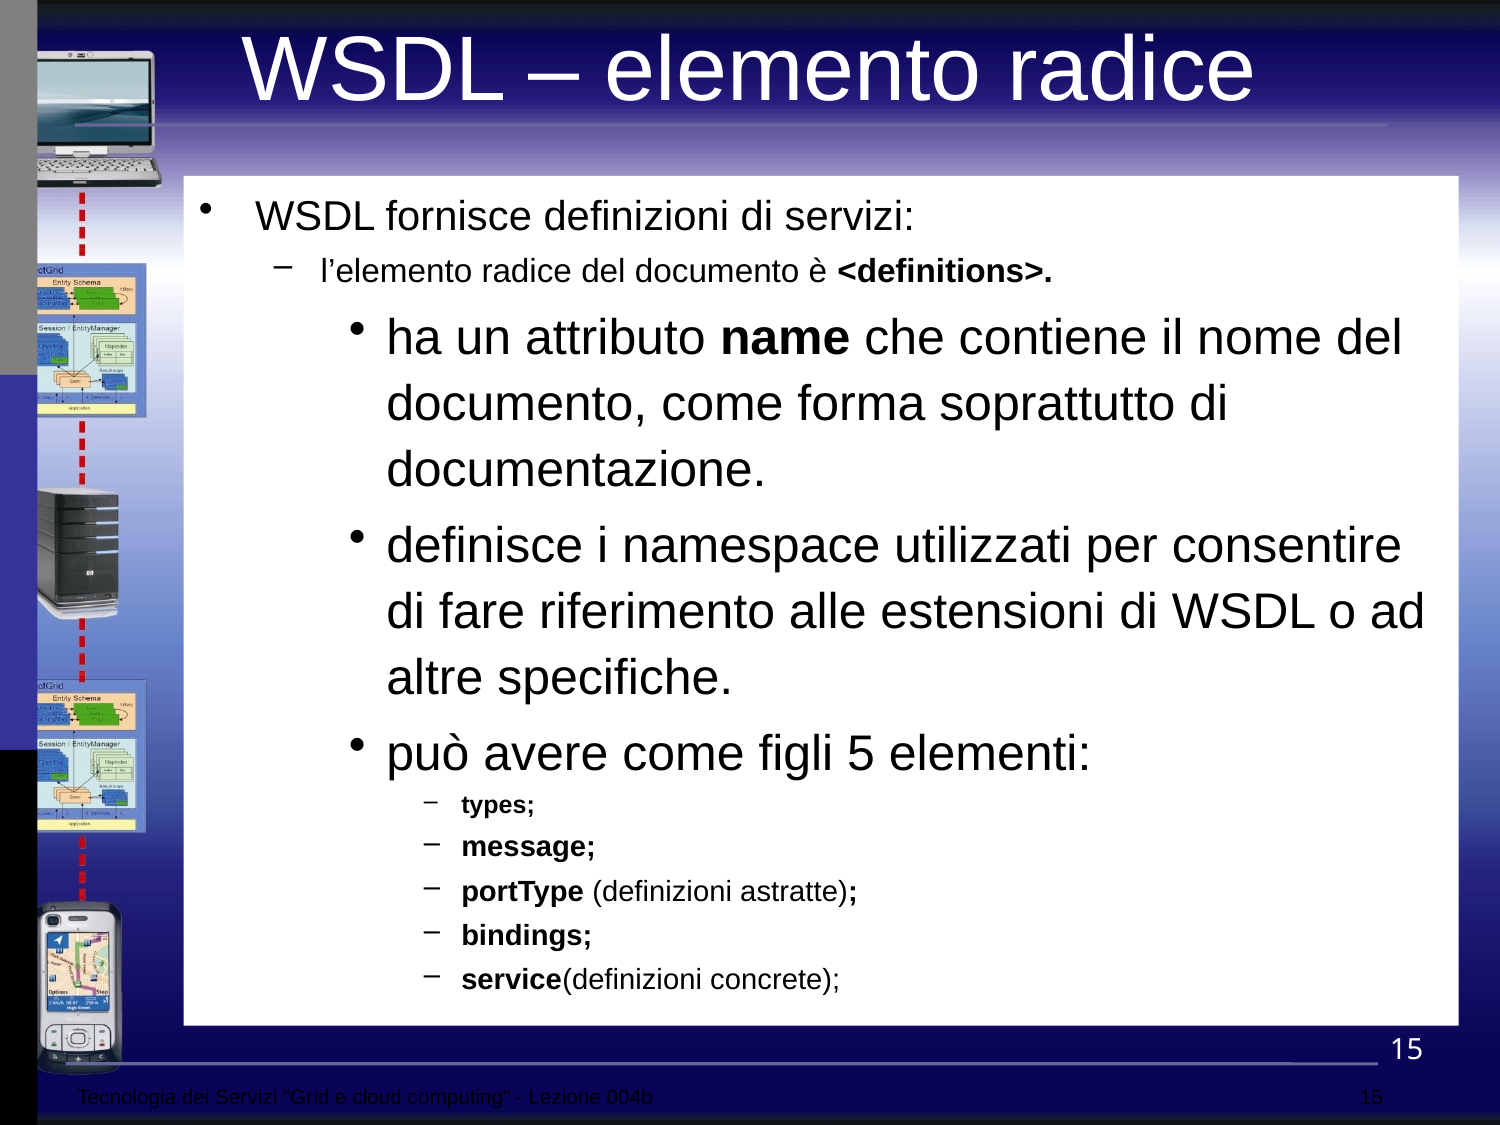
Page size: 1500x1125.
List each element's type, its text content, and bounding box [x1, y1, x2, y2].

title WSDL – elemento radice [74, 23, 1426, 106]
picture [38, 0, 1500, 1125]
list WSDL fornisce definizioni di servizi: l’elemento radice del documento è <definitions>. ha un attributo name che contiene il nome del documento, come forma soprattutto di documentazione. definisce i namespace utilizzati per consentire di fare riferimento alle estensioni di WSDL o ad altre specifiche. può avere come figli 5 elementi: types; message; portType (definizioni astratte); bindings; service(definizioni concrete); [183, 175, 1459, 1026]
